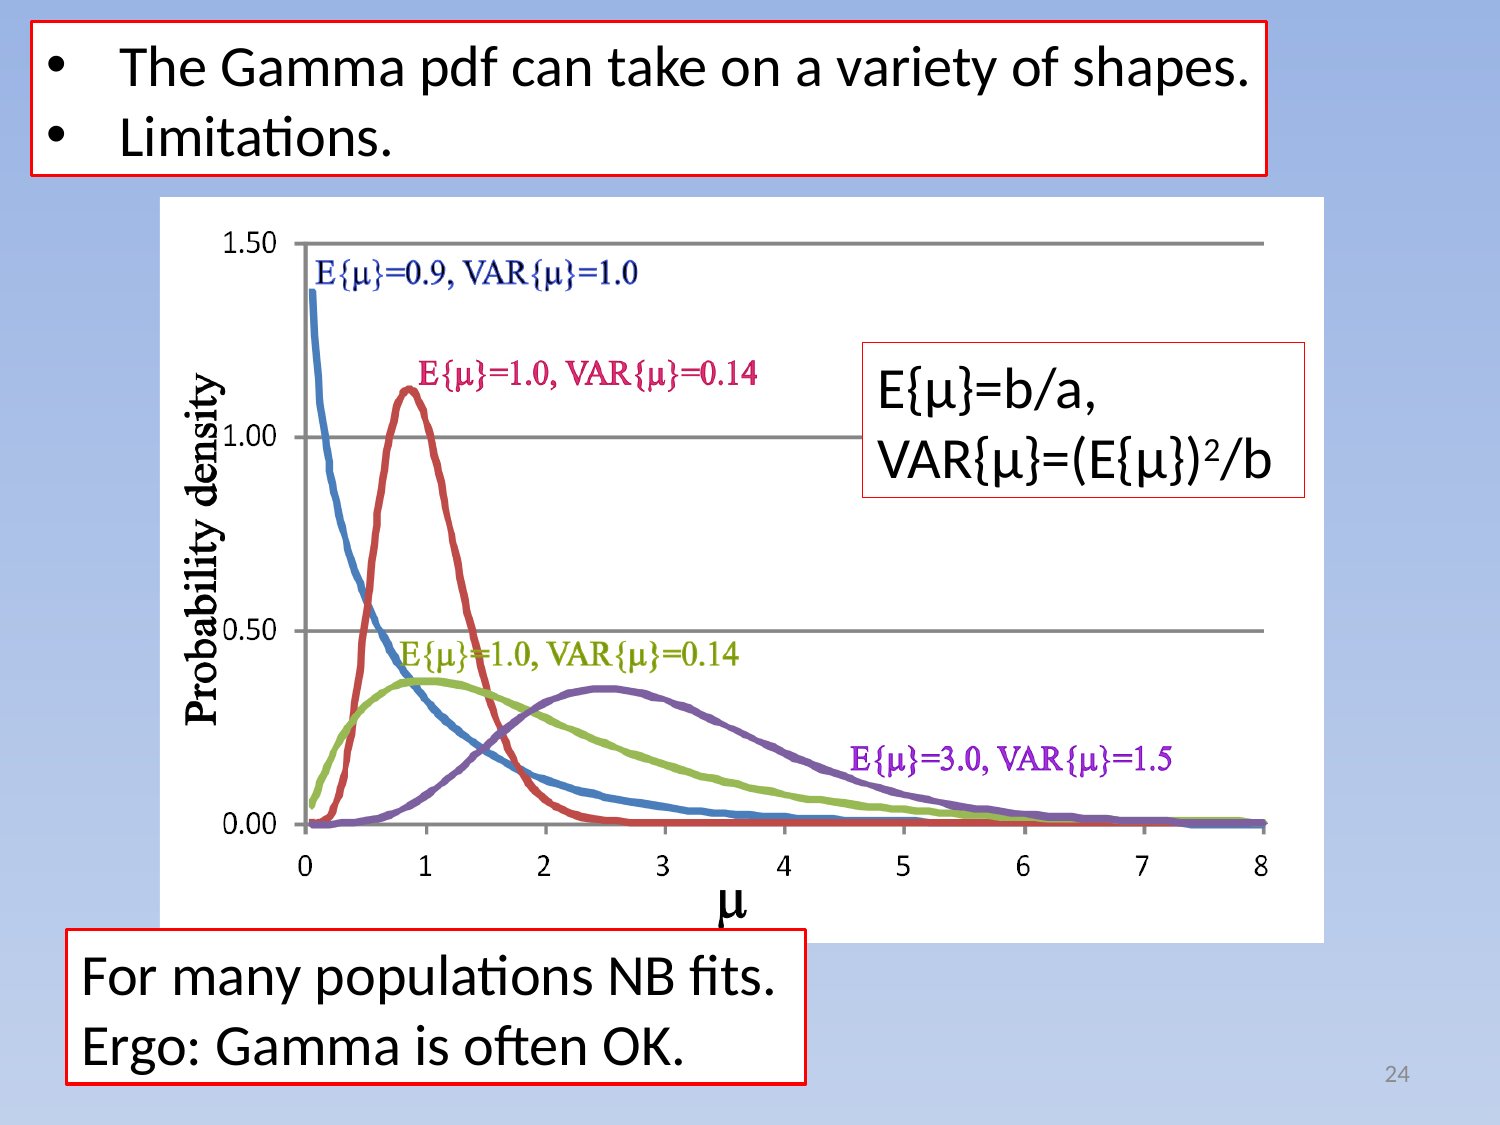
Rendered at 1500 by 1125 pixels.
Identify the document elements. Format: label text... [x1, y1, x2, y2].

text_box For many populations NB fits. Ergo: Gamma is often OK. [66, 929, 806, 1084]
slide_number 24 [1074, 1042, 1425, 1103]
text_box The Gamma pdf can take on a variety of shapes. Limitations. [31, 21, 1267, 176]
picture [159, 197, 1325, 943]
